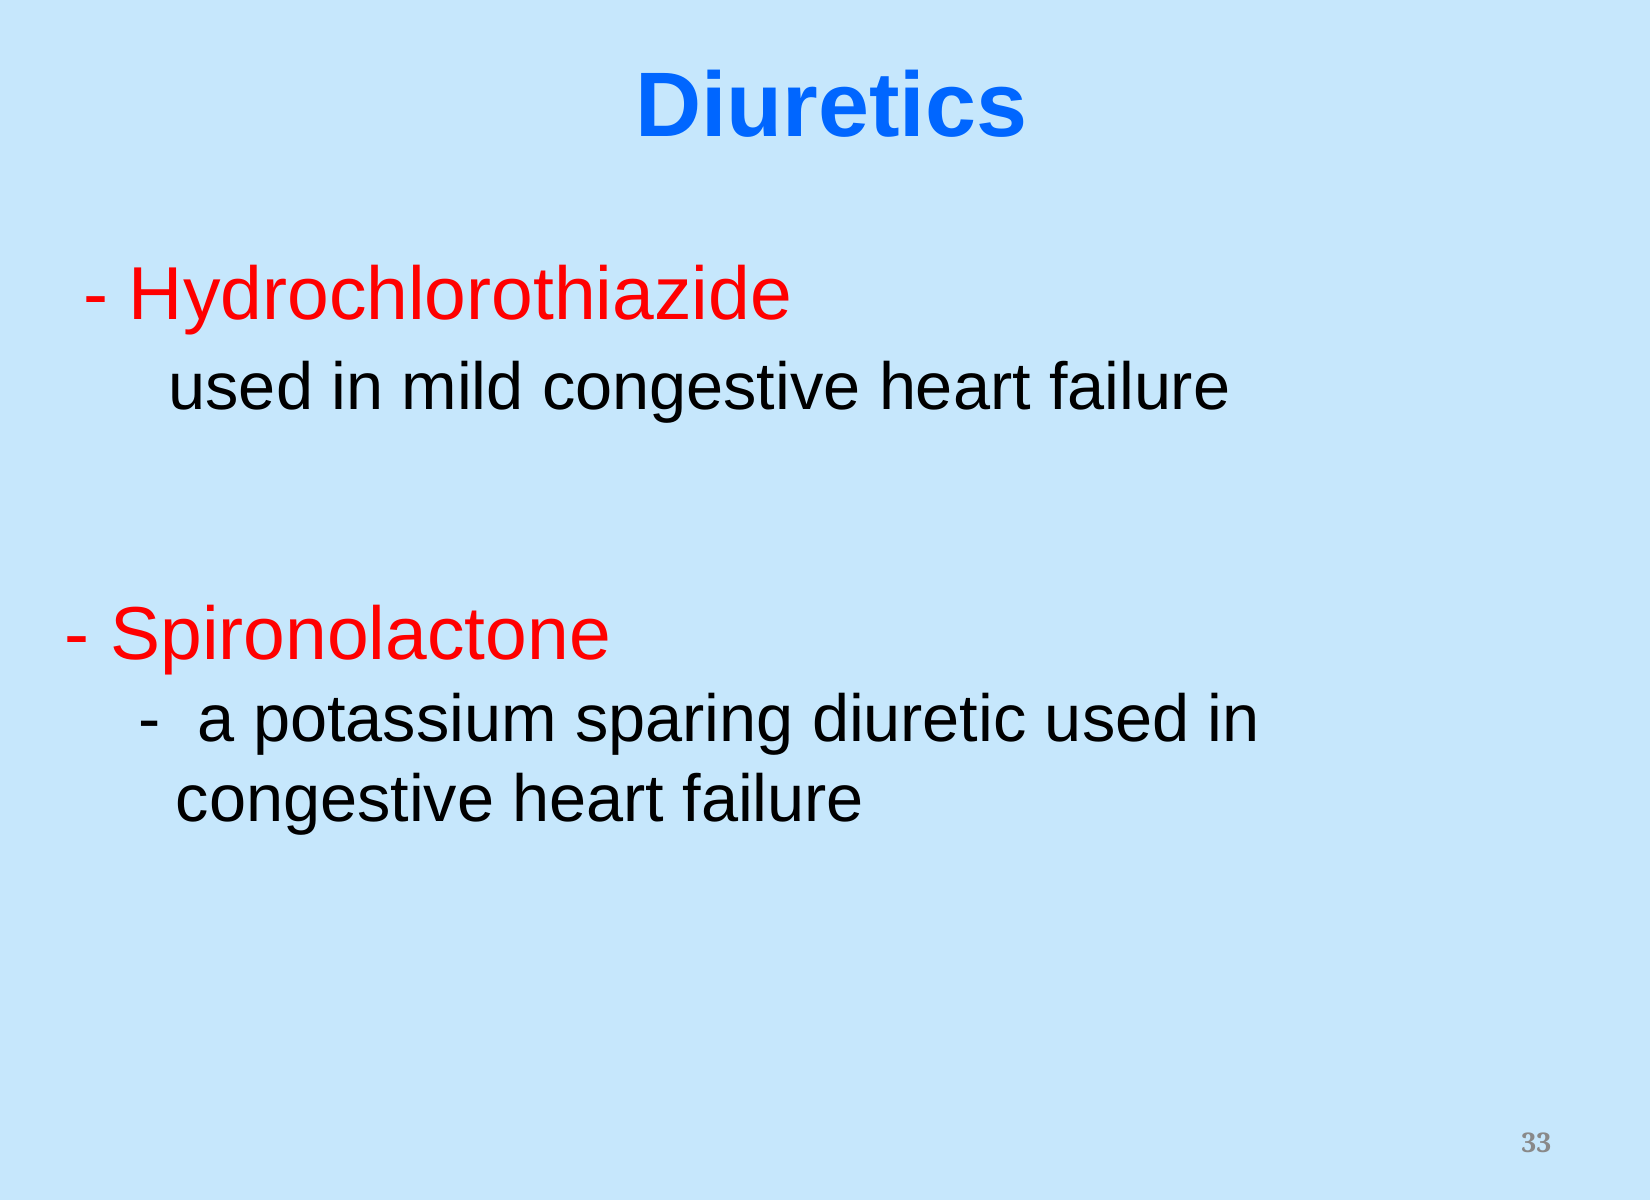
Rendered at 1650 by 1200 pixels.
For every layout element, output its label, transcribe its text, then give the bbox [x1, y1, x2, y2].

text_box Diuretics - Hydrochlorothiazide used in mild congestive heart failure - Spironolactone - a potassium sparing diuretic used in congestive heart failure [49, 37, 1613, 1200]
